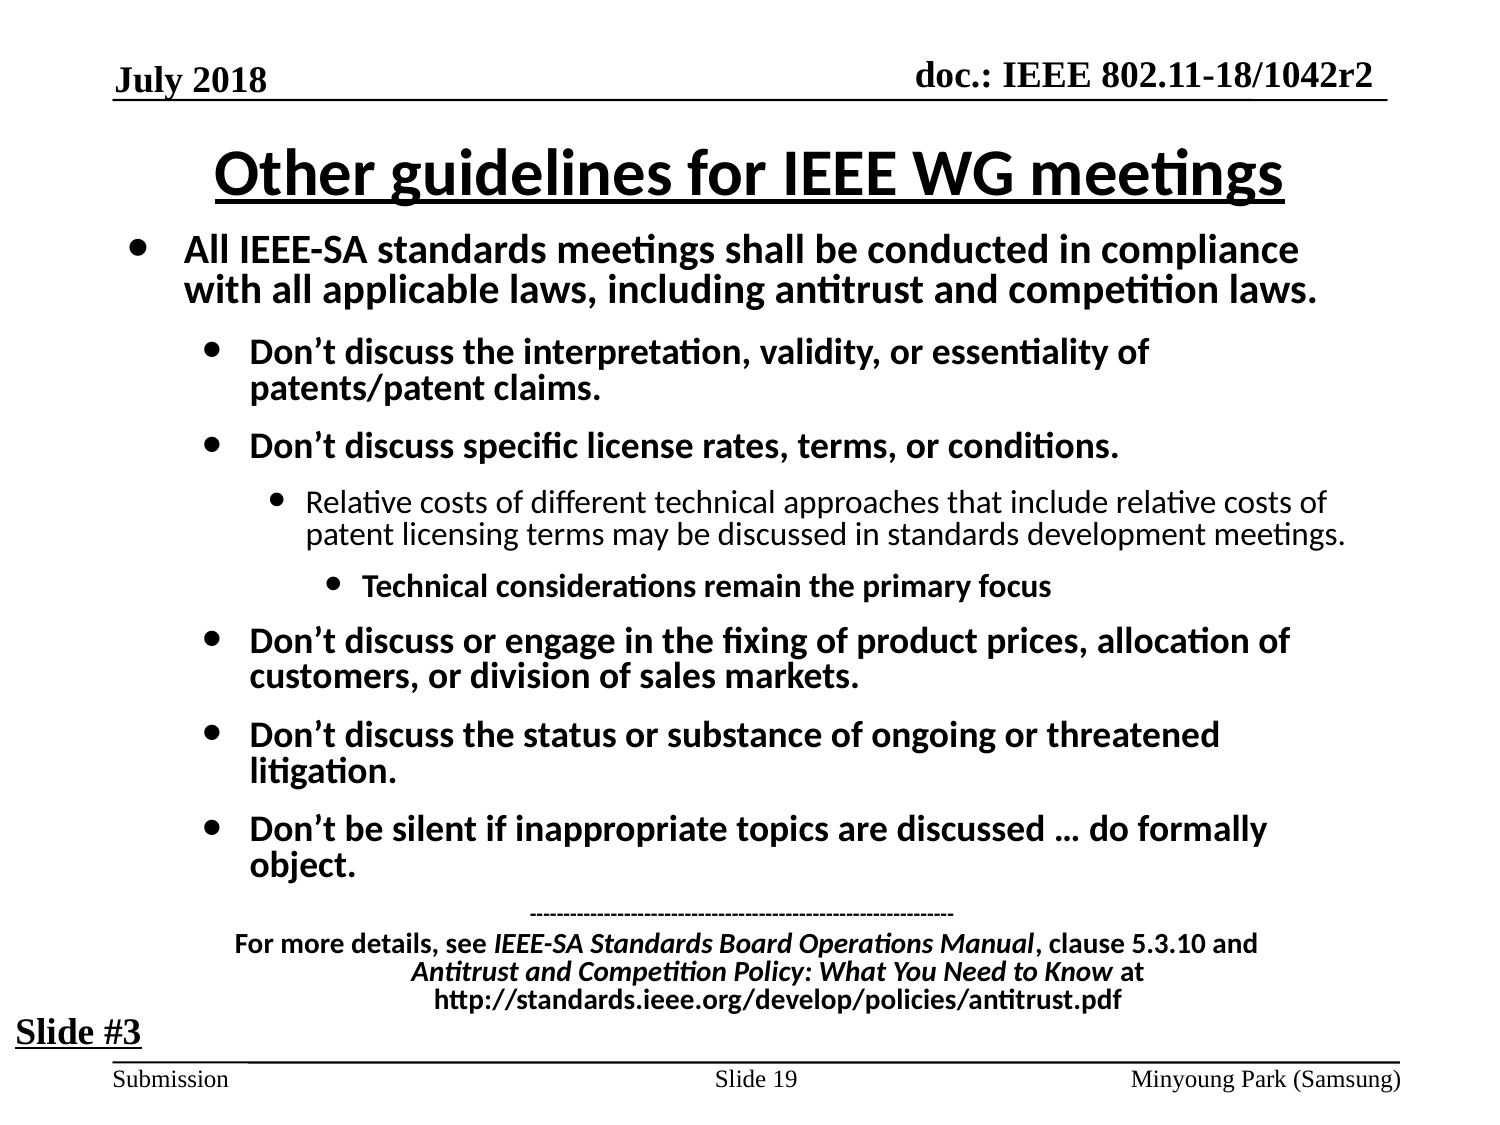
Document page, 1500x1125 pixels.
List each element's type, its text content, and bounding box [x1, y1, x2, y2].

text_box Slide #3 [0, 999, 157, 1060]
list All IEEE-SA standards meetings shall be conducted in compliance with all applicable laws, including antitrust and competition laws. Don’t discuss the interpretation, validity, or essentiality of patents/patent claims. Don’t discuss specific license rates, terms, or conditions. Relative costs of different technical approaches that include relative costs of patent licensing terms may be discussed in standards development meetings. Technical considerations remain the primary focus Don’t discuss or engage in the fixing of product prices, allocation of customers, or division of sales markets. Don’t discuss the status or substance of ongoing or threatened litigation. Don’t be silent if inappropriate topics are discussed … do formally object. --------------------------------------------------------------- For more details, see IEEE-SA Standards Board Operations Manual, clause 5.3.10 and Antitrust and Competition Policy: What You Need to Know at http://standards.ieee.org/develop/policies/antitrust.pdf [112, 224, 1388, 987]
footer Minyoung Park (Samsung) [949, 1061, 1402, 1093]
title Other guidelines for IEEE WG meetings [112, 112, 1388, 224]
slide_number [114, 54, 335, 101]
slide_number Slide 19 [712, 1061, 800, 1093]
